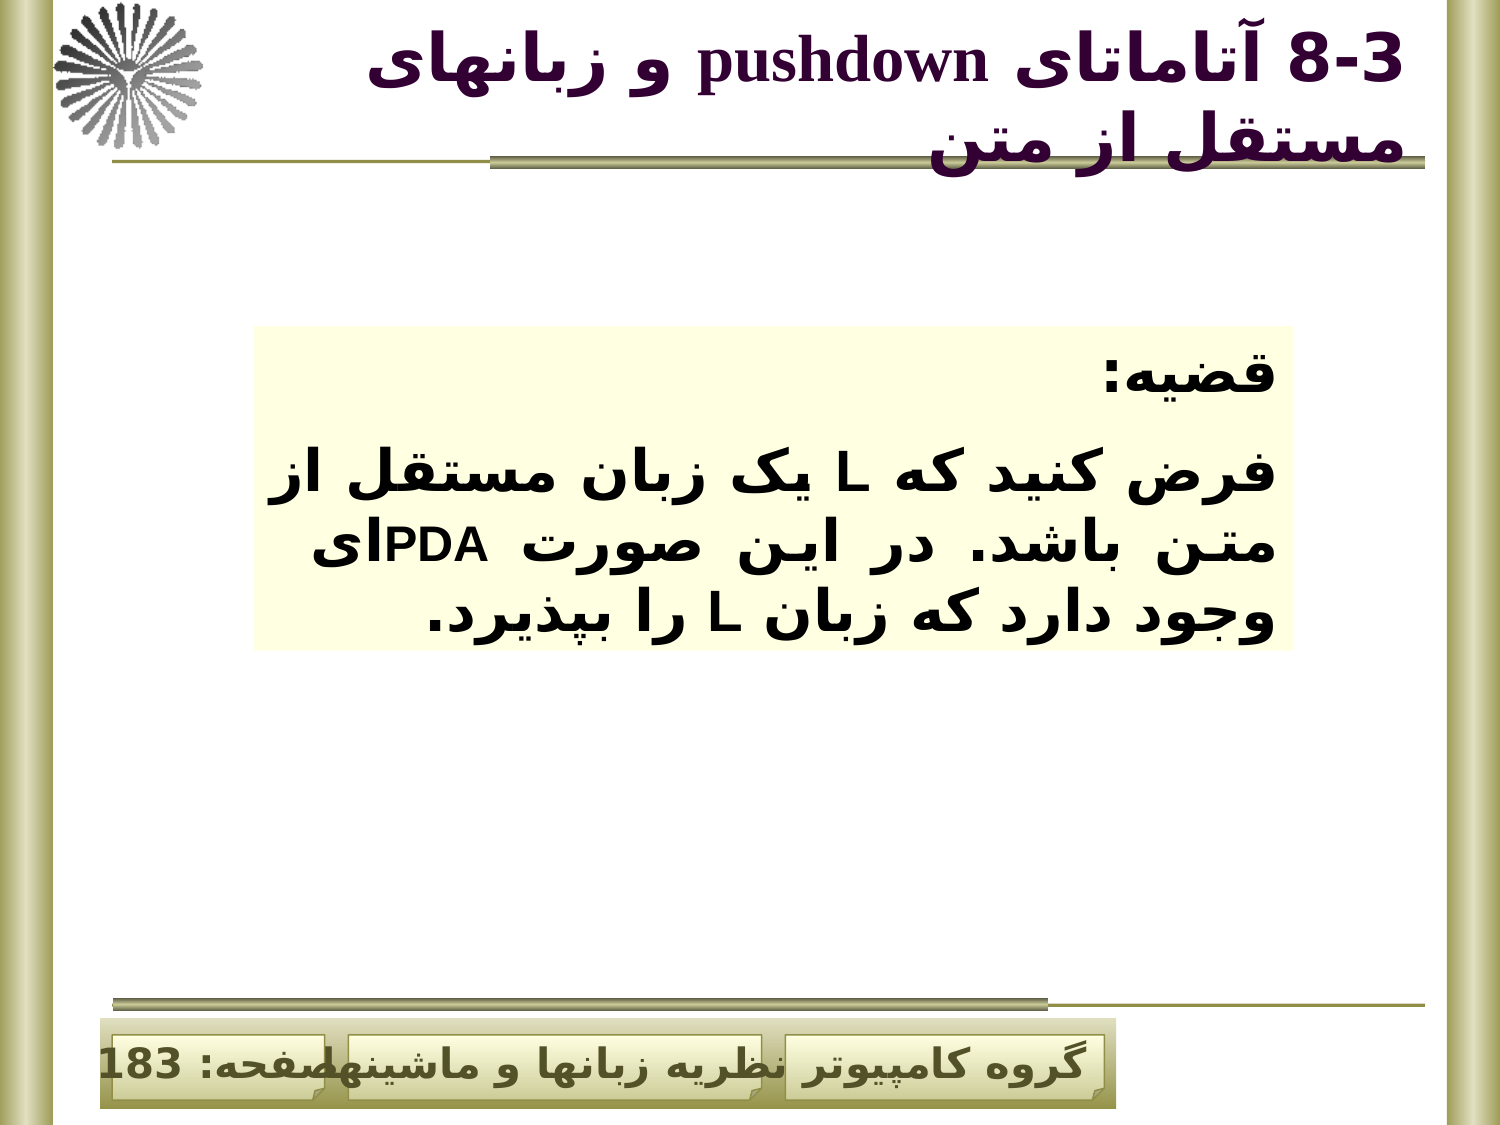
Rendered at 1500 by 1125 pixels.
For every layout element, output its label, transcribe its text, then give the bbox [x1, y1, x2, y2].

title 8-3 آتاماتای pushdown و زبانهای مستقل از متن [234, 42, 1423, 147]
text_box قضیه: فرض کنید که L یک زبان مستقل از متن باشد. در این صورت PDAای وجود دارد که زبان L را بپذیرد. [253, 326, 1294, 651]
